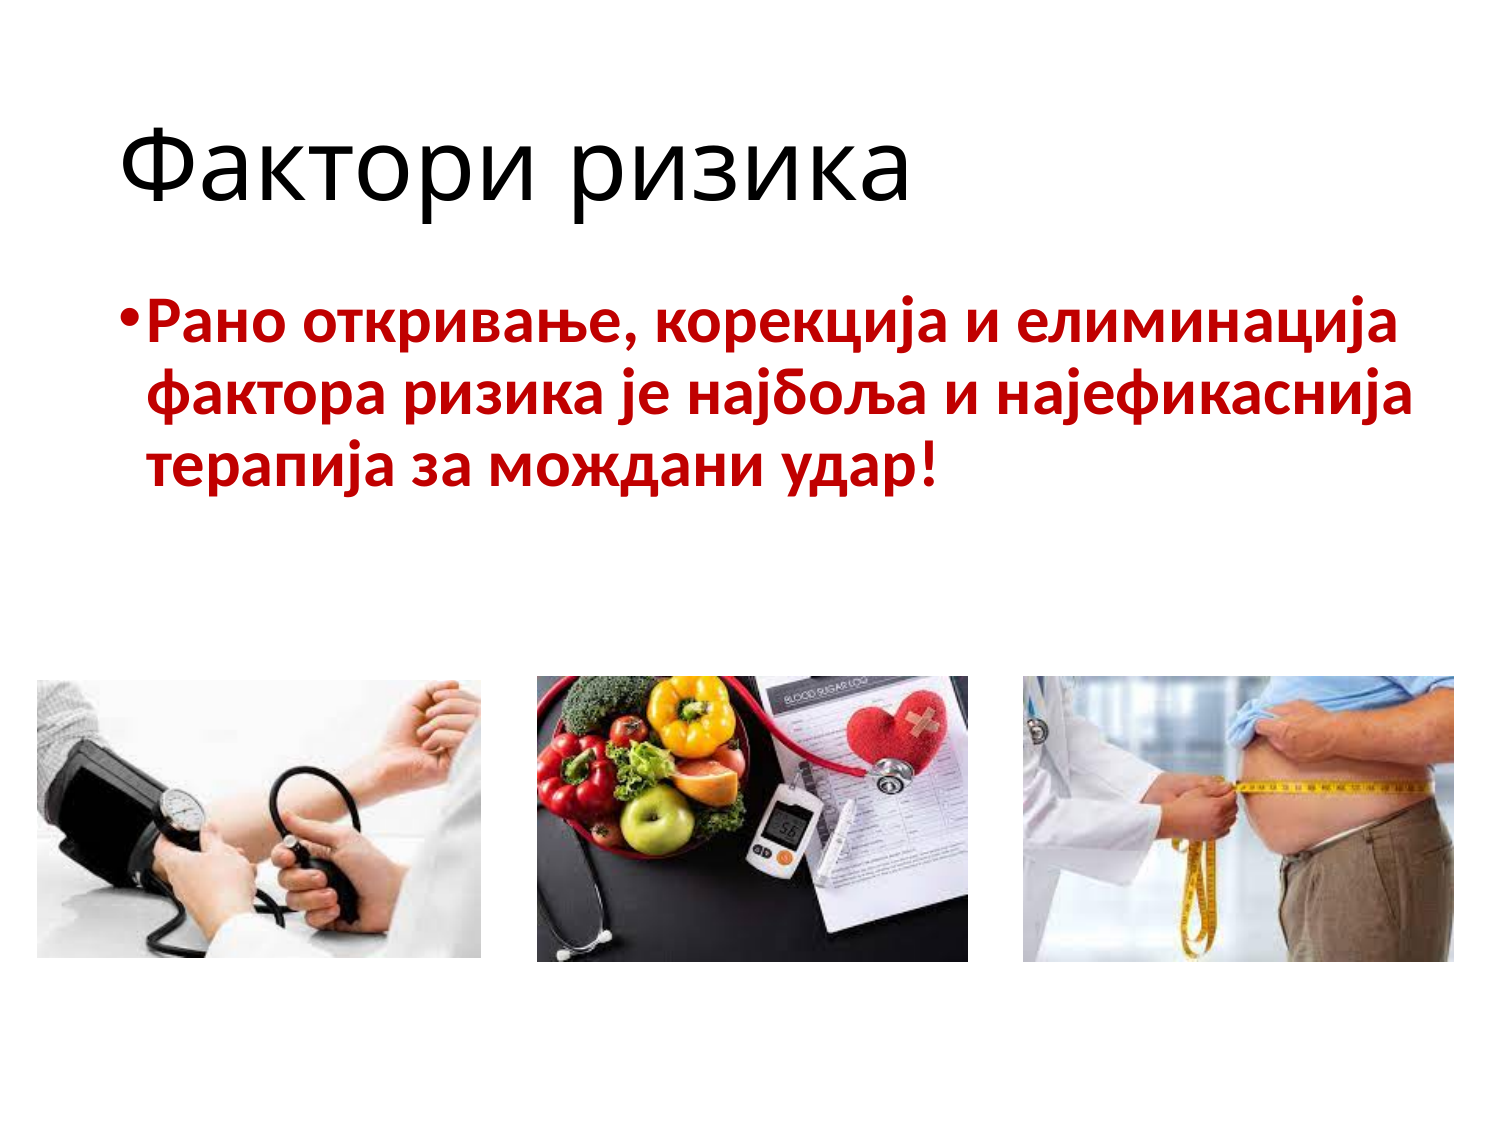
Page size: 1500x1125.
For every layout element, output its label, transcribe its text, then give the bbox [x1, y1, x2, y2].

picture [1023, 675, 1454, 962]
list Рано откривање, корекција и елиминација фактора ризика је најбоља и најефикаснија терапија за мождани удар! [103, 277, 1478, 561]
picture [37, 680, 481, 958]
picture [537, 675, 968, 962]
title Фактори ризика [103, 59, 1397, 277]
